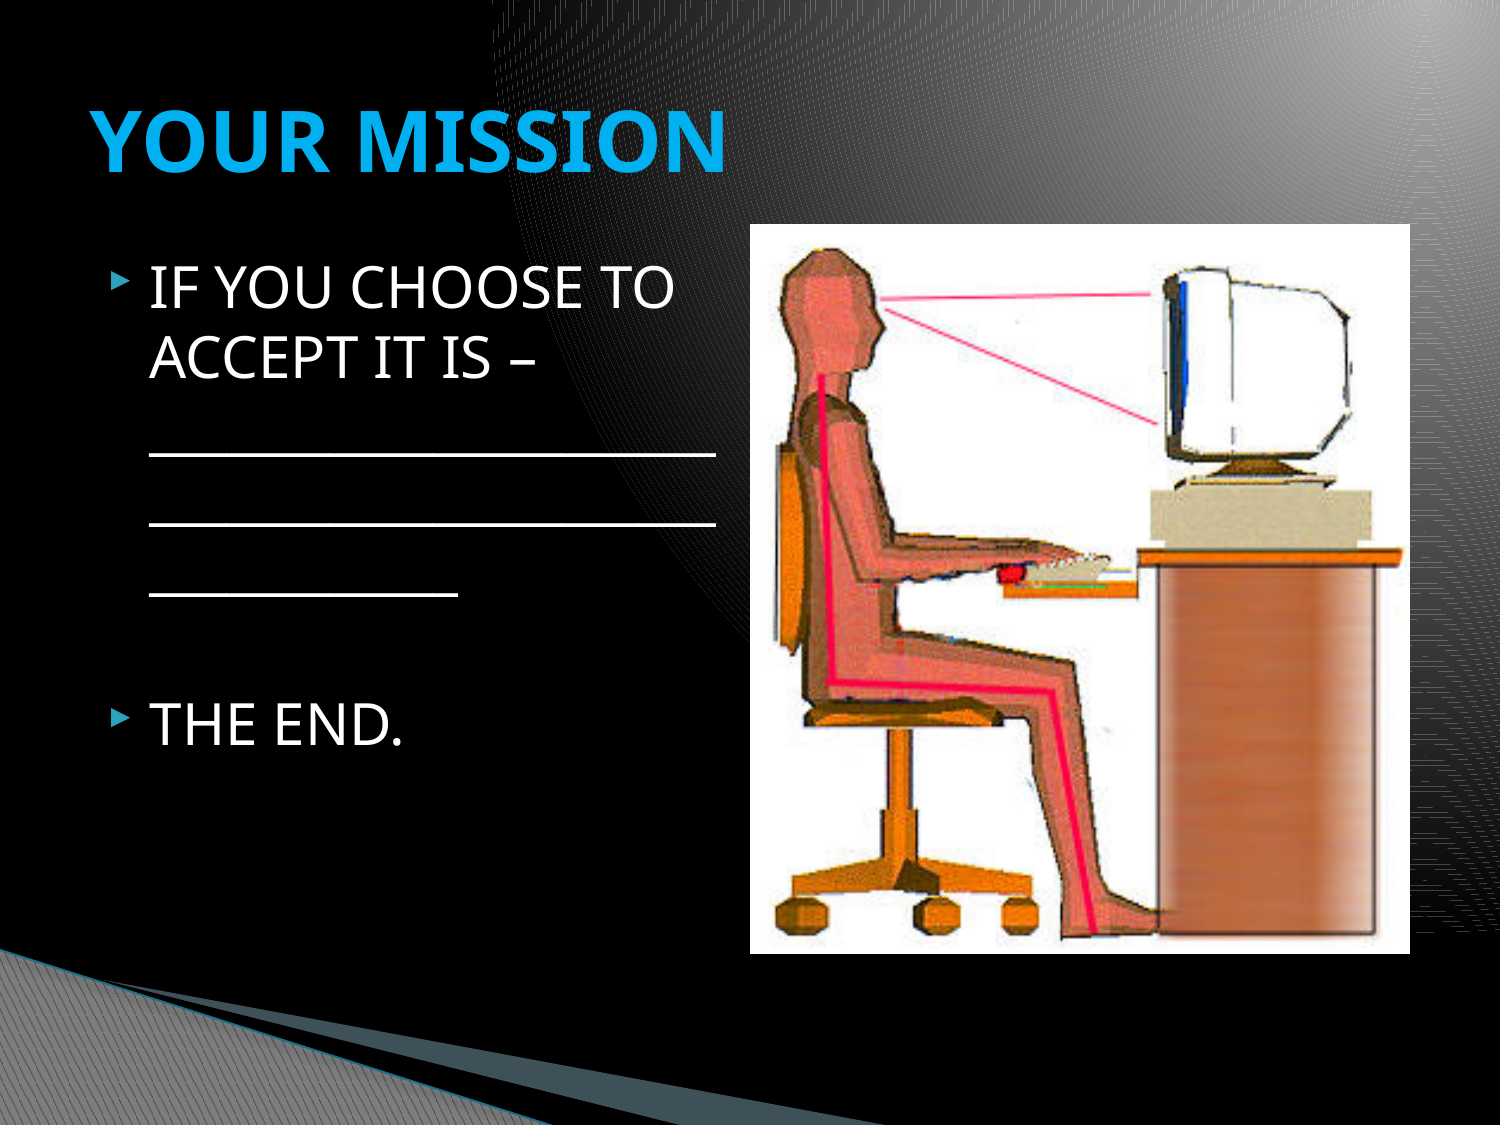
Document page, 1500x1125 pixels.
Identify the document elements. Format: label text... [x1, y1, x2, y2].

picture [749, 224, 1410, 954]
title YOUR MISSION [75, 45, 1425, 233]
picture [0, 952, 543, 1125]
list IF YOU CHOOSE TO ACCEPT IT IS –________________________________________________________ THE END. [75, 243, 738, 986]
